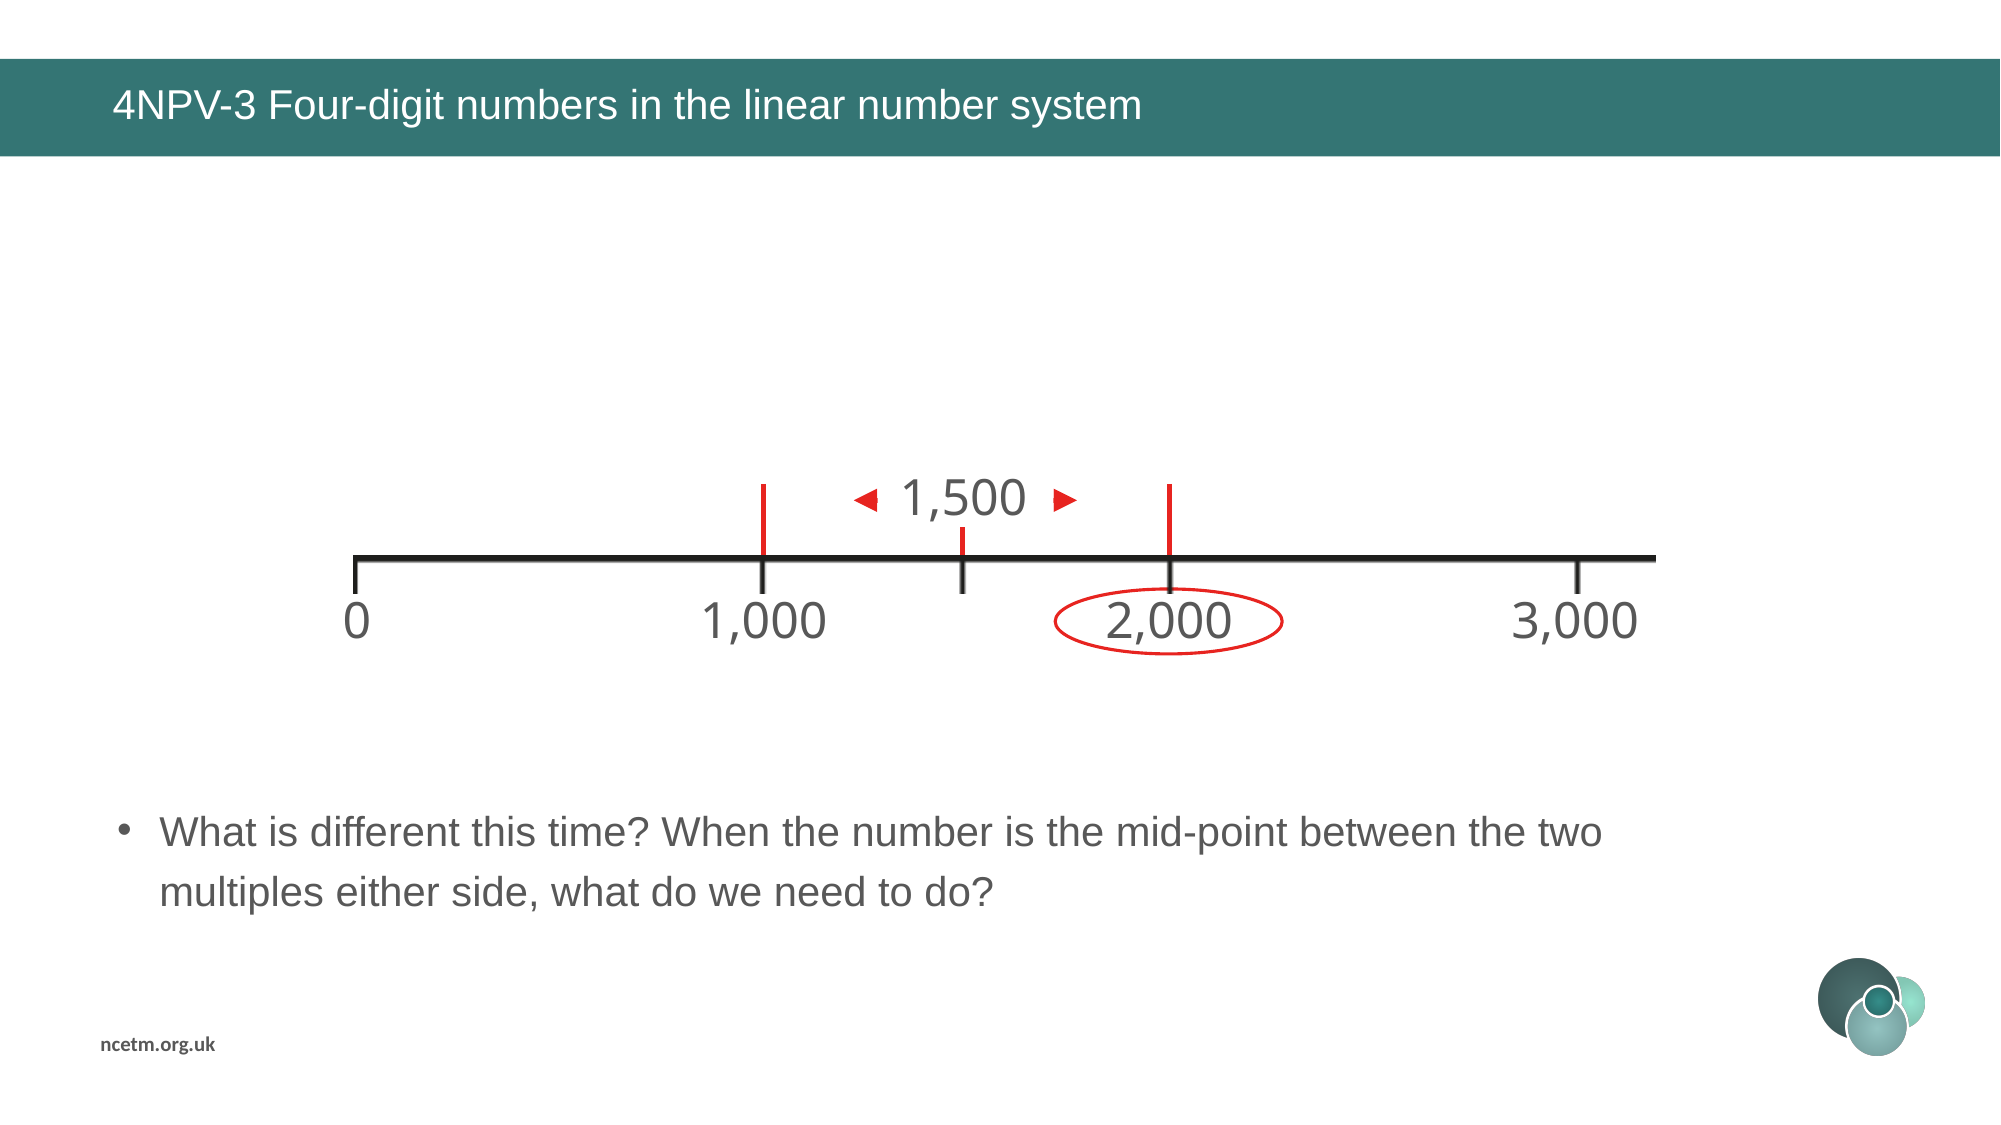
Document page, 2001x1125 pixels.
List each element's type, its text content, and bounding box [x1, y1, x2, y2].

text_box [877, 501, 884, 526]
text_box What is different this time? When the number is the mid-point between the two multiples either side, what do we need to do? [102, 787, 1772, 935]
picture [353, 555, 1656, 594]
text_box 2,000 [1090, 645, 1248, 657]
text_box 1,500 [884, 464, 1043, 500]
text_box [1043, 475, 1054, 500]
text_box [1055, 594, 1283, 654]
text_box 0 [327, 587, 386, 657]
title 4NPV-3 Four-digit numbers in the linear number system [97, 76, 1945, 147]
text_box 1,000 [684, 594, 843, 657]
picture [1818, 958, 1925, 1056]
text_box [877, 475, 884, 500]
text_box [1043, 501, 1054, 526]
text_box 3,000 [1496, 594, 1654, 657]
text_box 1,500 [884, 501, 1043, 534]
